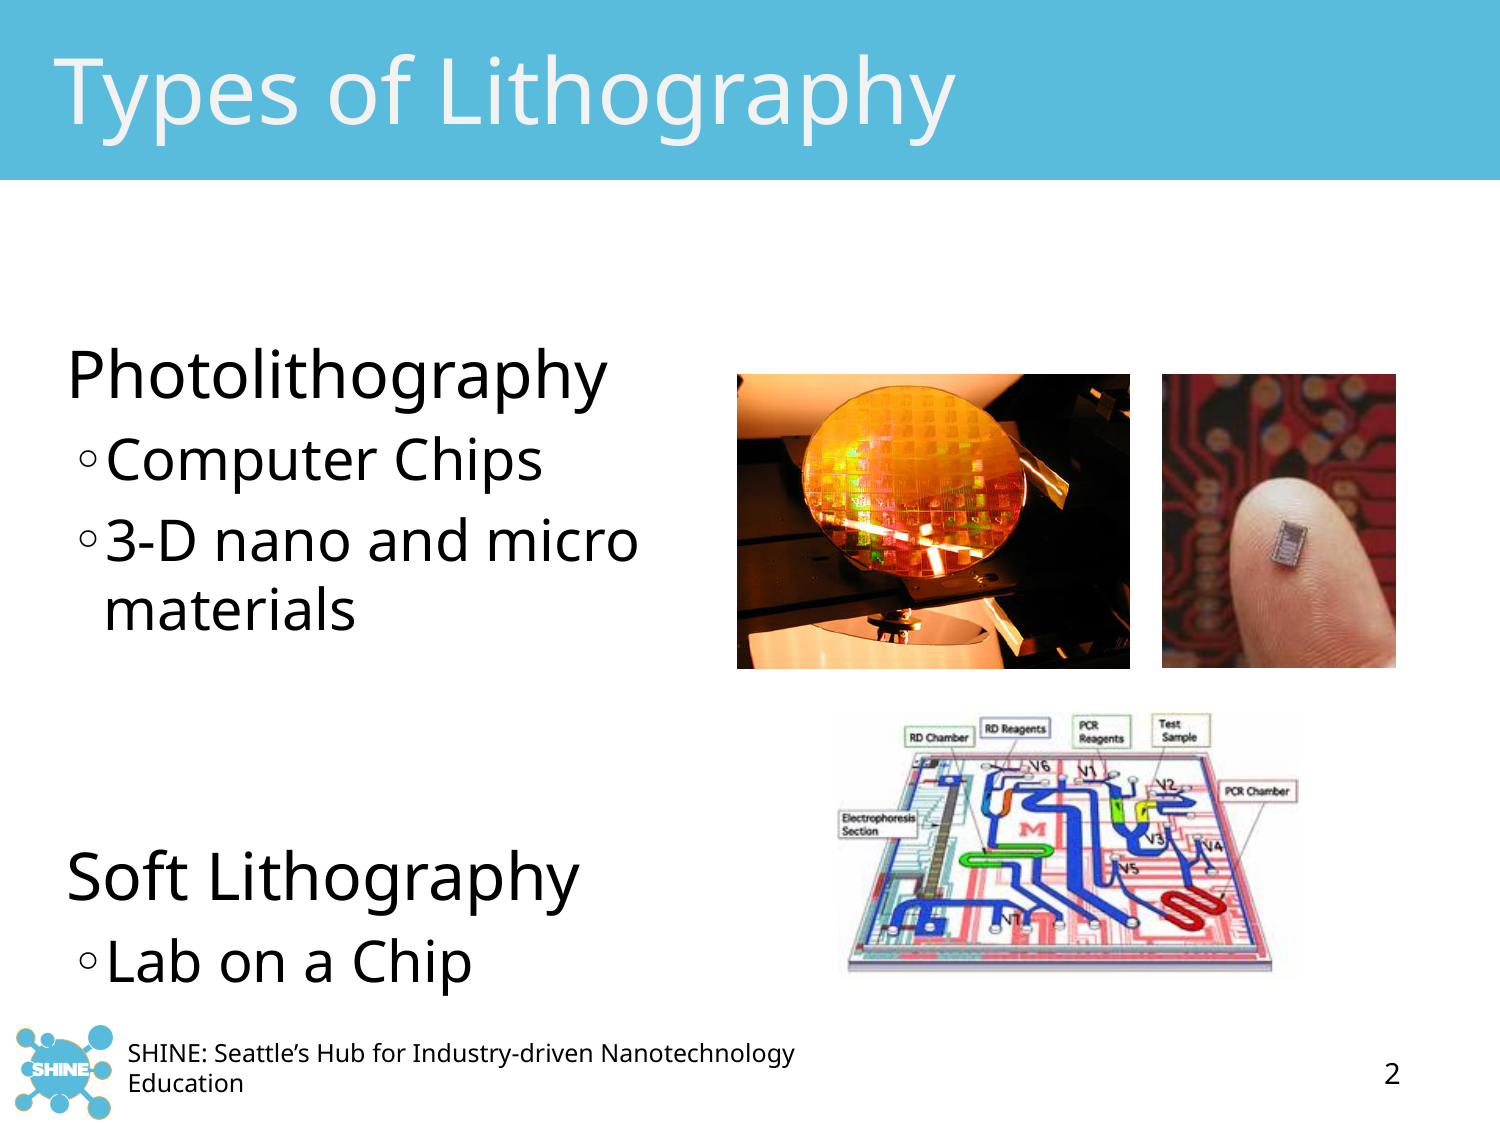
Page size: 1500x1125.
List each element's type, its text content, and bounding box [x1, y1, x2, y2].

title Types of Lithography [0, 0, 1500, 175]
slide_number SHINE: Seattle’s Hub for Industry-driven Nanotechnology Education [119, 1037, 913, 1098]
picture [837, 712, 1299, 980]
list Photolithography Computer Chips 3-D nano and micro materials Soft Lithography Lab on a Chip [0, 324, 663, 1005]
picture [737, 374, 1130, 670]
text_box 2 [1369, 1040, 1445, 1100]
picture [1162, 374, 1396, 668]
picture [12, 1024, 116, 1120]
